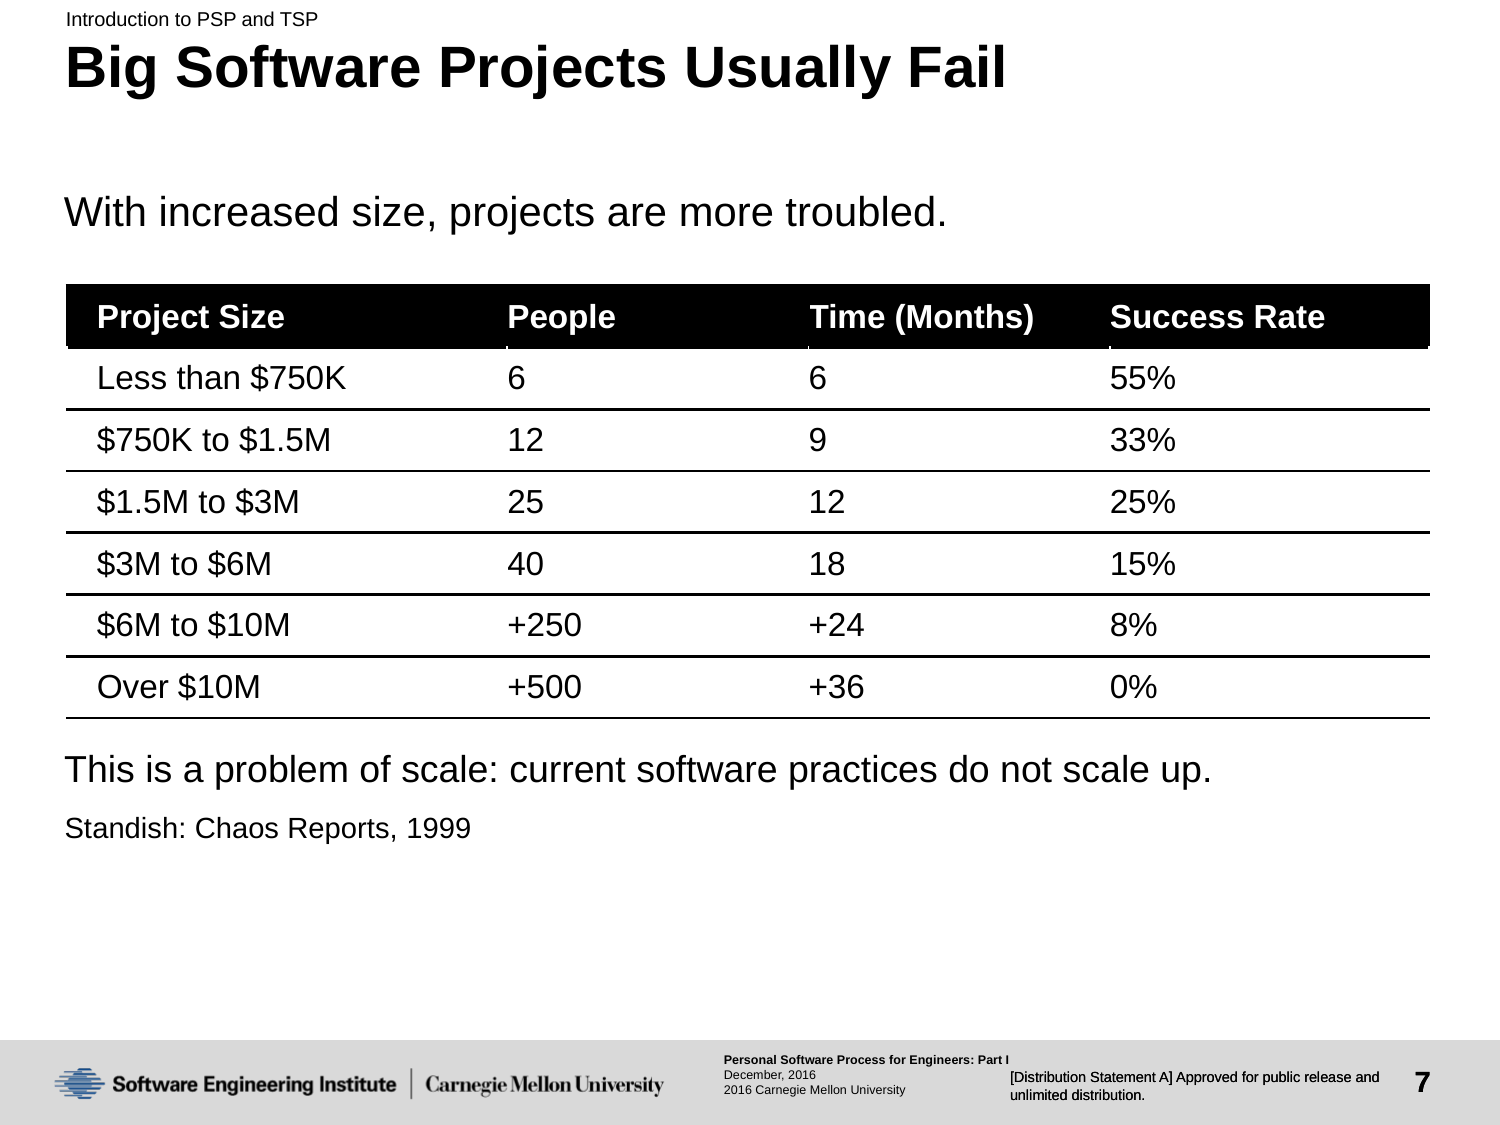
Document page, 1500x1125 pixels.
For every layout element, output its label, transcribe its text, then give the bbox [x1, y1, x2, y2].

table_cell 55% [1111, 349, 1428, 408]
table_cell Over $10M [68, 658, 506, 717]
table_cell 12 [809, 472, 1109, 531]
table_cell +24 [809, 596, 1109, 655]
table_cell 6 [809, 349, 1109, 408]
table_header People [509, 287, 807, 346]
table_cell 18 [809, 534, 1109, 593]
table_cell $1.5M to $3M [68, 472, 506, 531]
table_header Success Rate [1111, 287, 1428, 346]
table_cell 40 [508, 534, 808, 593]
table_cell 6 [508, 349, 808, 408]
text_box Standish: Chaos Reports, 1999 [64, 809, 473, 845]
table_cell $750K to $1.5M [68, 411, 506, 470]
table_header Time (Months) [810, 287, 1109, 346]
table_cell 9 [809, 411, 1109, 470]
table_cell 25% [1111, 472, 1428, 531]
table_cell 15% [1111, 534, 1428, 593]
text_box This is a problem of scale: current software practices do not scale up. [64, 745, 1280, 791]
table_cell $3M to $6M [68, 534, 506, 593]
table_cell $6M to $10M [68, 596, 506, 655]
picture [46, 1061, 673, 1104]
list Introduction to PSP and TSP [65, 6, 738, 31]
table_cell +500 [508, 658, 808, 717]
text_box With increased size, projects are more troubled. [63, 184, 1239, 243]
table_cell 8% [1111, 596, 1428, 655]
title Big Software Projects Usually Fail [65, 37, 1313, 148]
table_cell +36 [809, 658, 1109, 717]
table_cell 0% [1111, 658, 1428, 717]
table_cell 33% [1111, 411, 1428, 470]
table_cell Less than $750K [68, 349, 506, 408]
table_cell 25 [508, 472, 808, 531]
table_header Project Size [68, 287, 506, 346]
table_cell 12 [508, 411, 808, 470]
table_cell +250 [508, 596, 808, 655]
